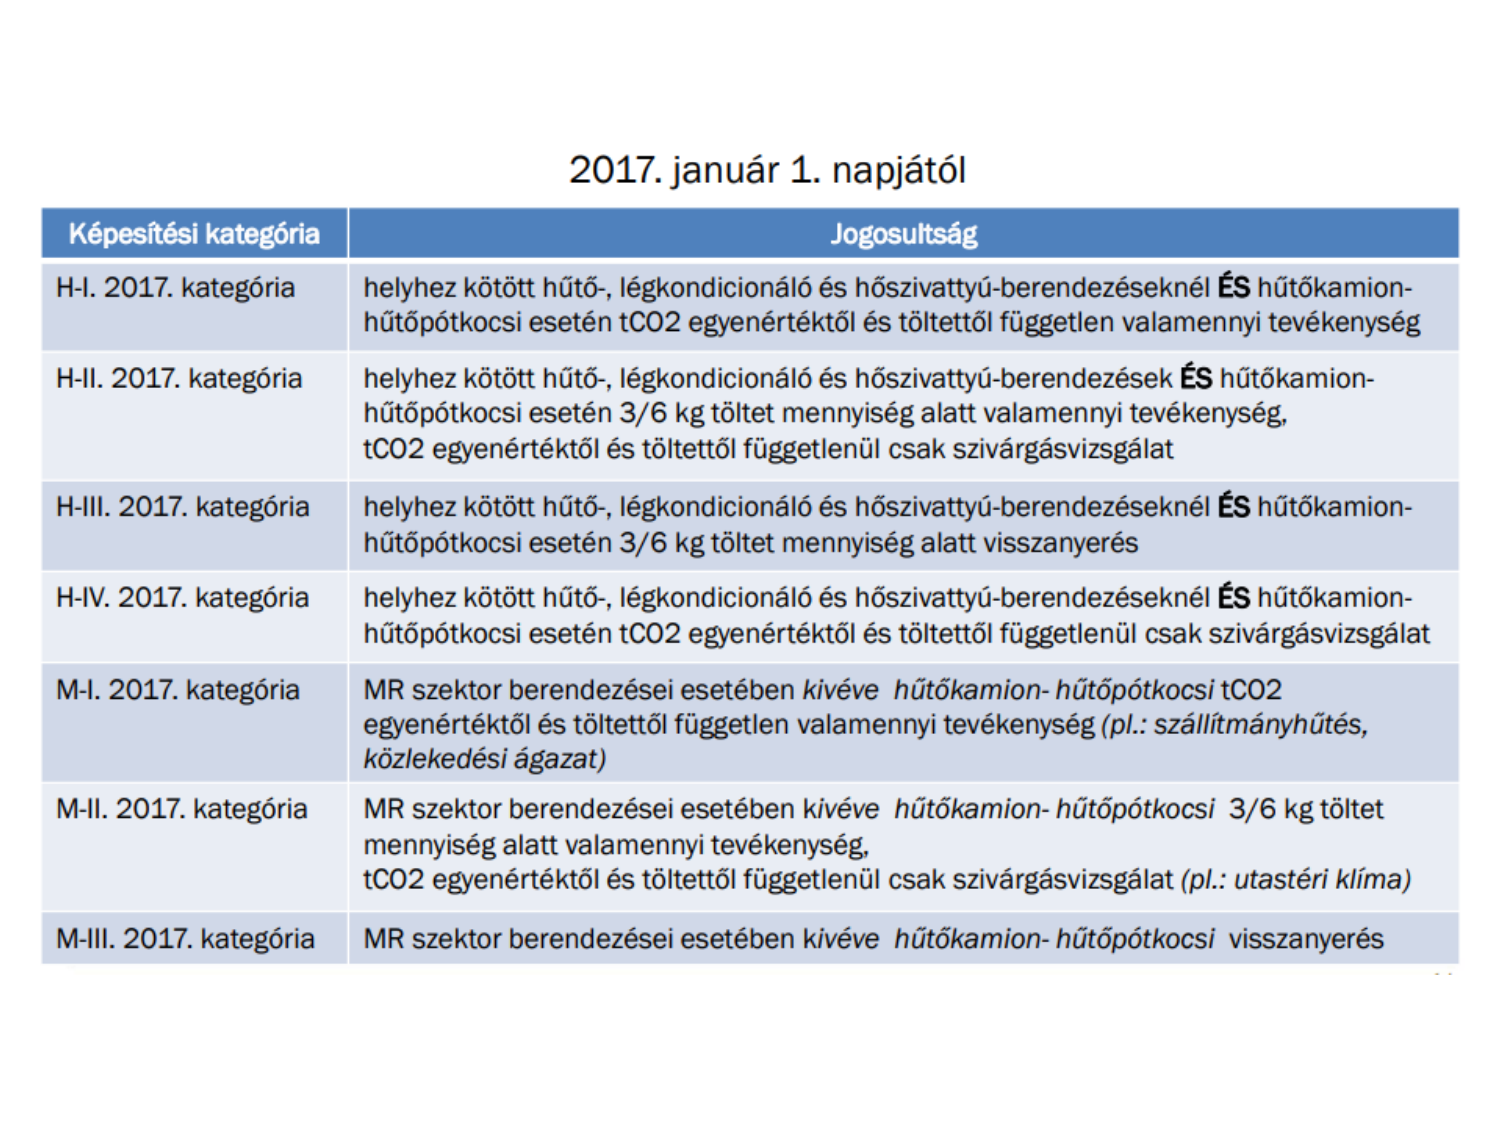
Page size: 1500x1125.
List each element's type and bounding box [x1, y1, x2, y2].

picture [32, 150, 1468, 975]
